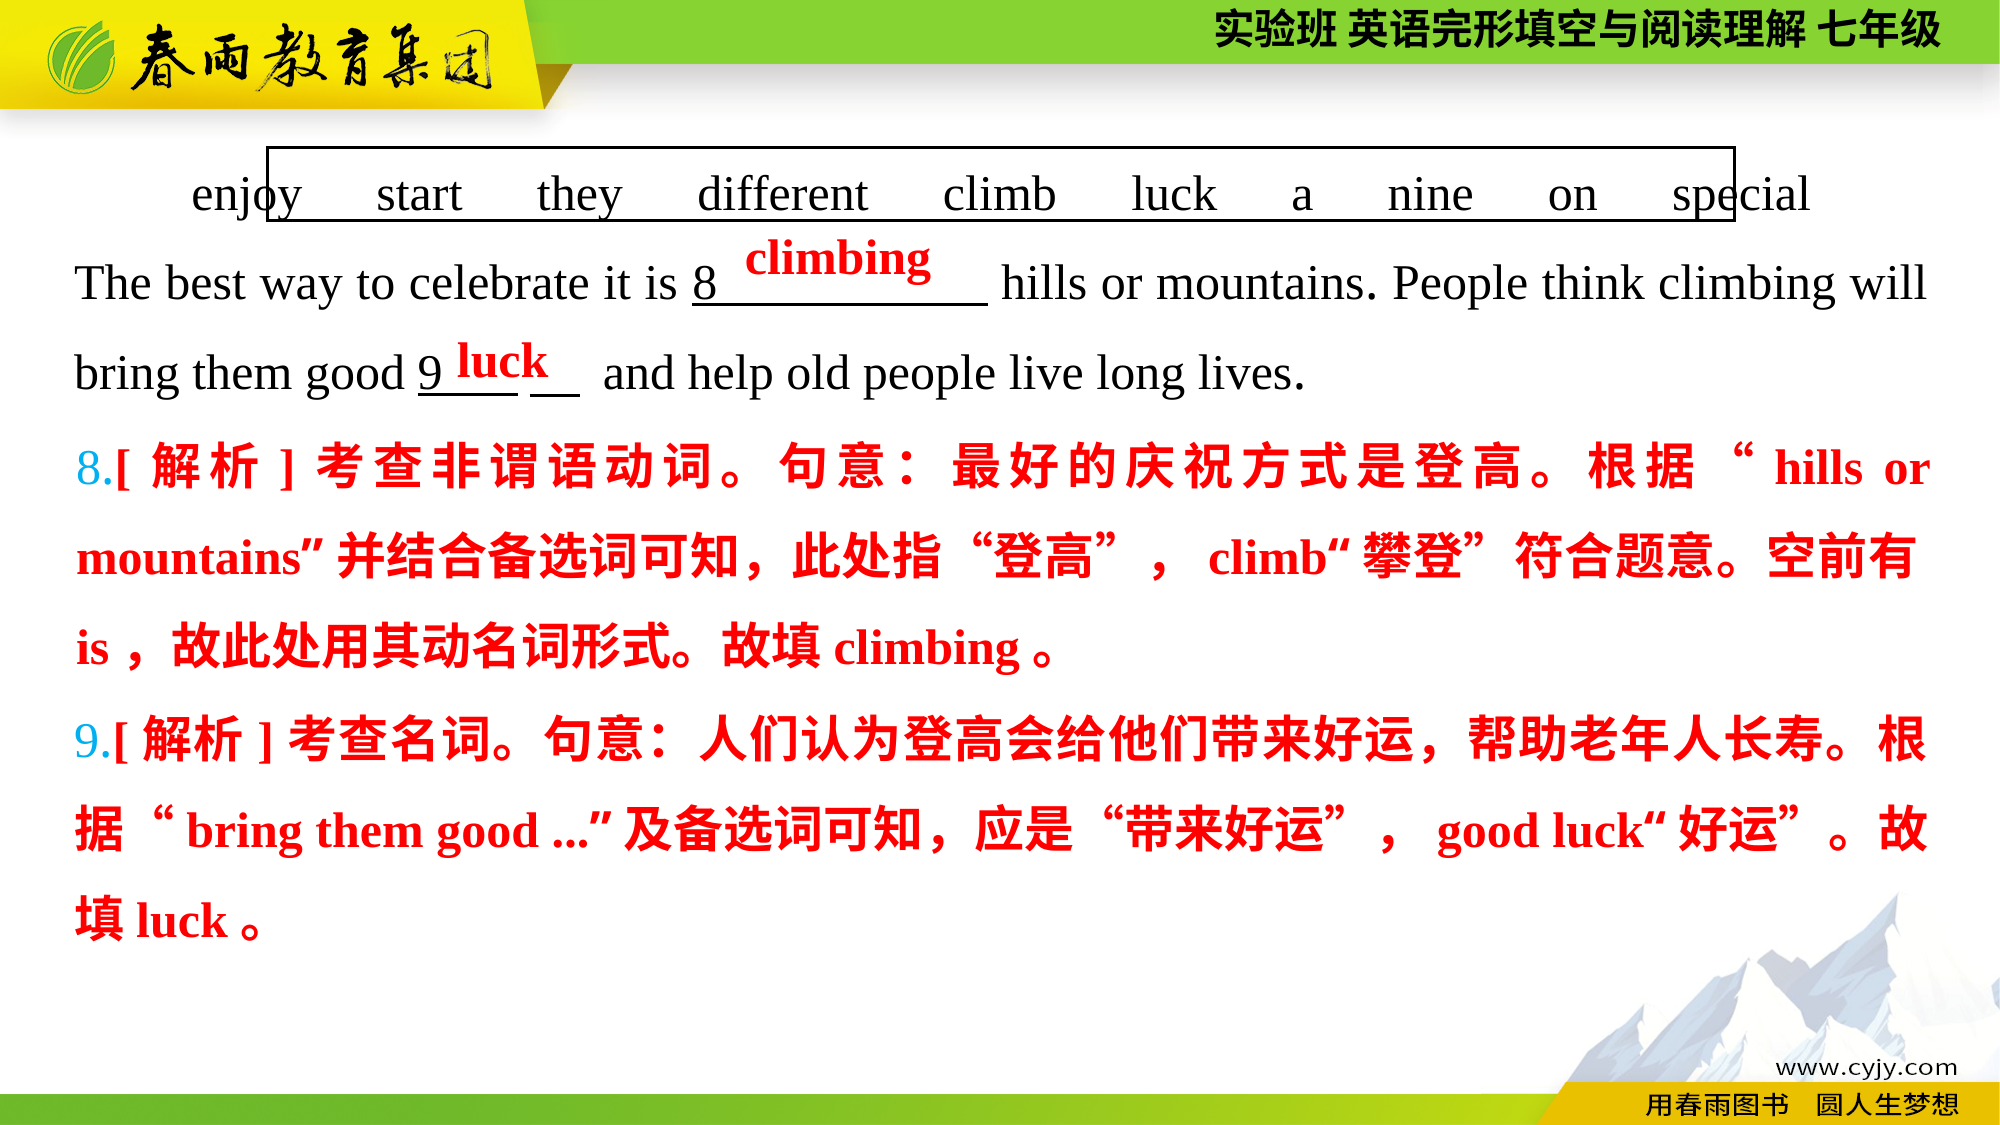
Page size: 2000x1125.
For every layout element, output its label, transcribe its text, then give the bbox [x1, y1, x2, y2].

text_box climbing [717, 216, 947, 292]
picture [0, 0, 2000, 1125]
text_box 8.[解析]考查非谓语动词。句意：最好的庆祝方式是登高。根据“hills or mountains”并结合备选词可知，此处指“登高”，climb“攀登”符合题意。空前有is，故此处用其动名词形式。故填climbing。 [61, 397, 1946, 683]
list enjoy start they different climb luck a nine on special The best way to celebrate it is 8 hills or mountains. People think climbing will bring them good 9 and help old people live long lives. [59, 122, 1944, 411]
text_box 9.[解析]考查名词。句意：人们认为登高会给他们带来好运，帮助老年人长寿。根据“bring them good ...”及备选词可知，应是“带来好运”，good luck“好运”。故填luck。 [59, 669, 1944, 955]
text_box [267, 147, 1735, 221]
text_box luck [442, 319, 564, 395]
